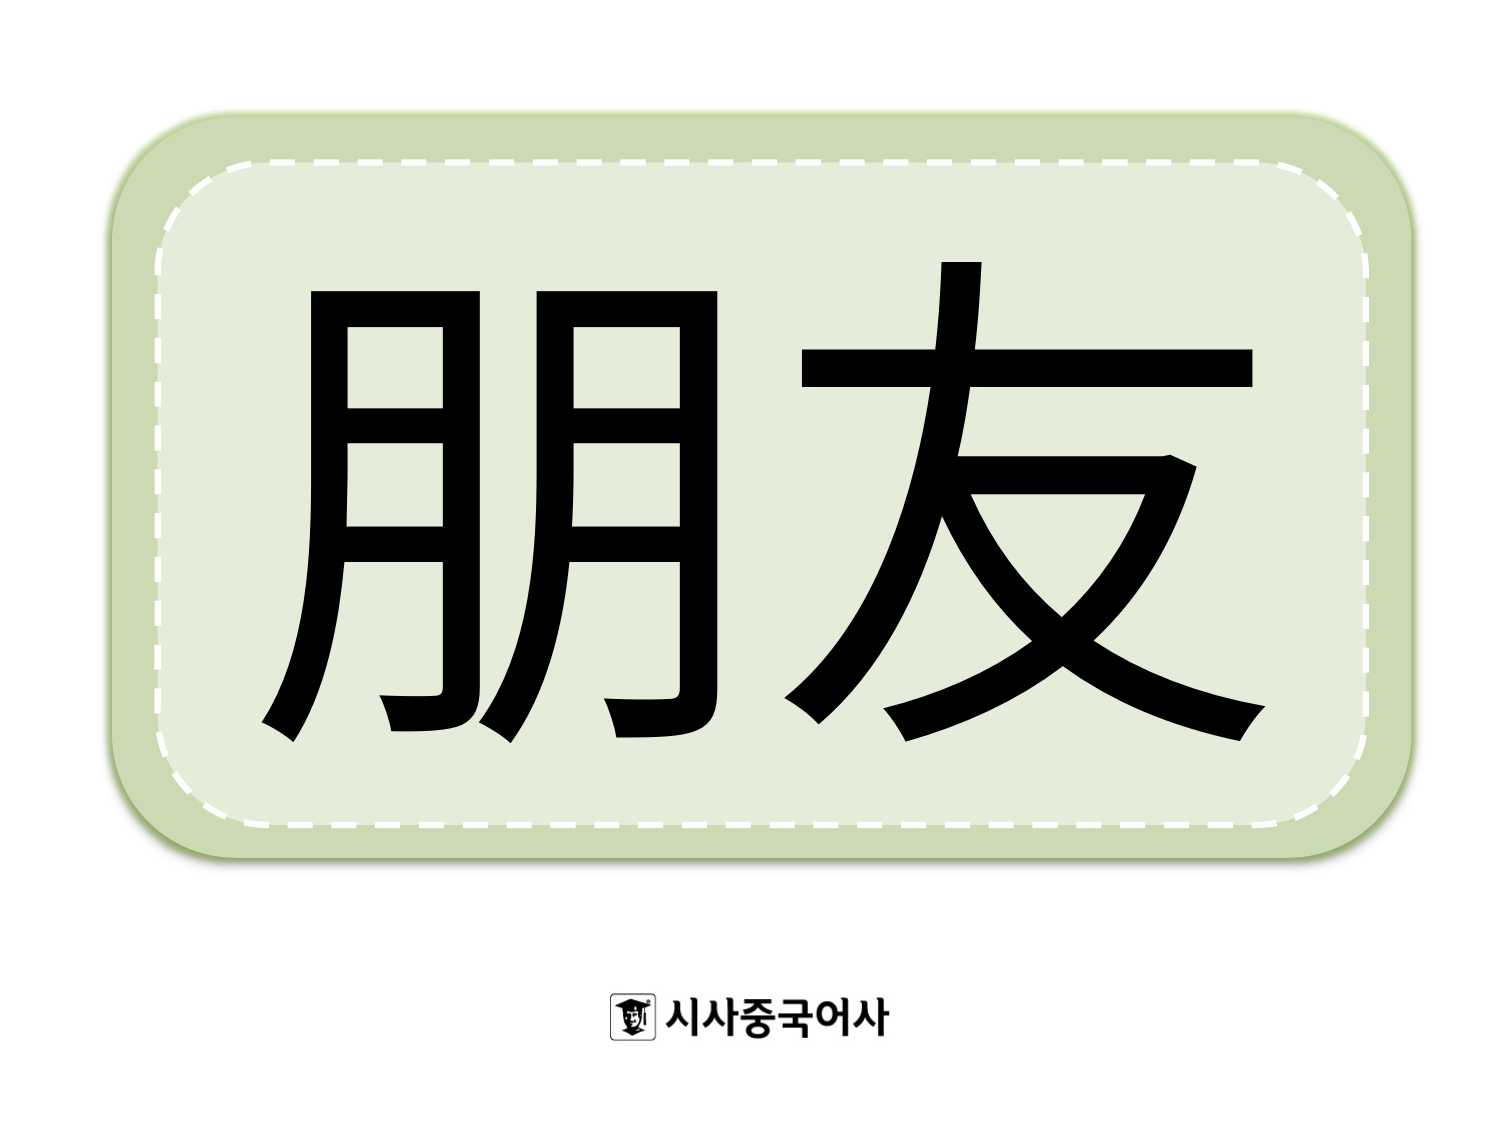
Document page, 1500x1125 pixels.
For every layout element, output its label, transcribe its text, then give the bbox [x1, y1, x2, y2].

text_box 朋友 [162, 160, 1371, 824]
picture [602, 987, 898, 1047]
